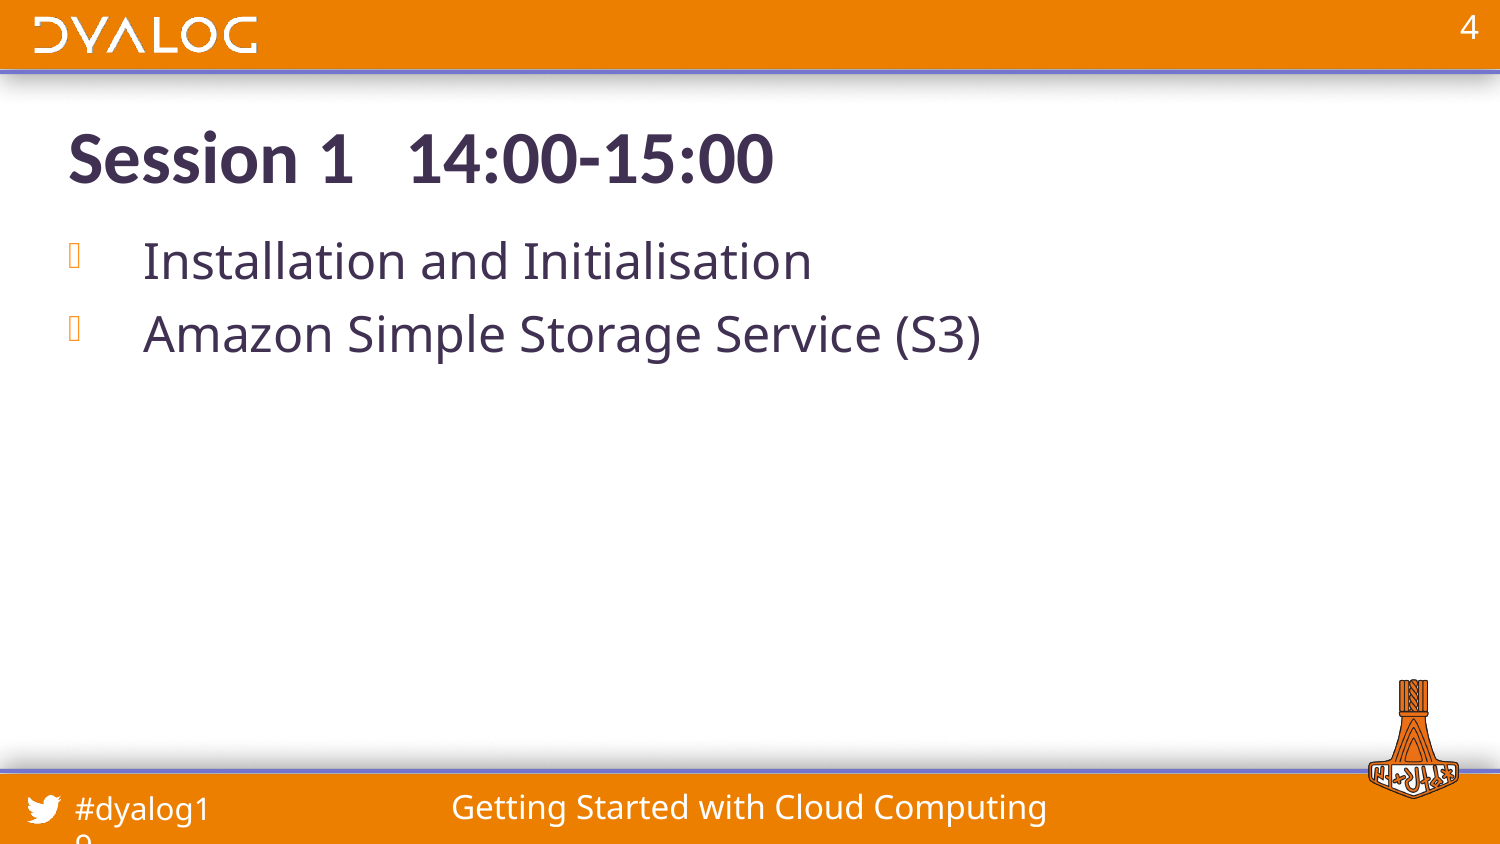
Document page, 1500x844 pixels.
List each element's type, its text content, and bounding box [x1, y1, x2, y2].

picture [0, 0, 1500, 108]
list Installation and Initialisation Amazon Simple Storage Service (S3) [53, 222, 1069, 740]
title Session 1 14:00-15:00 [53, 104, 1444, 202]
picture [0, 679, 1500, 844]
